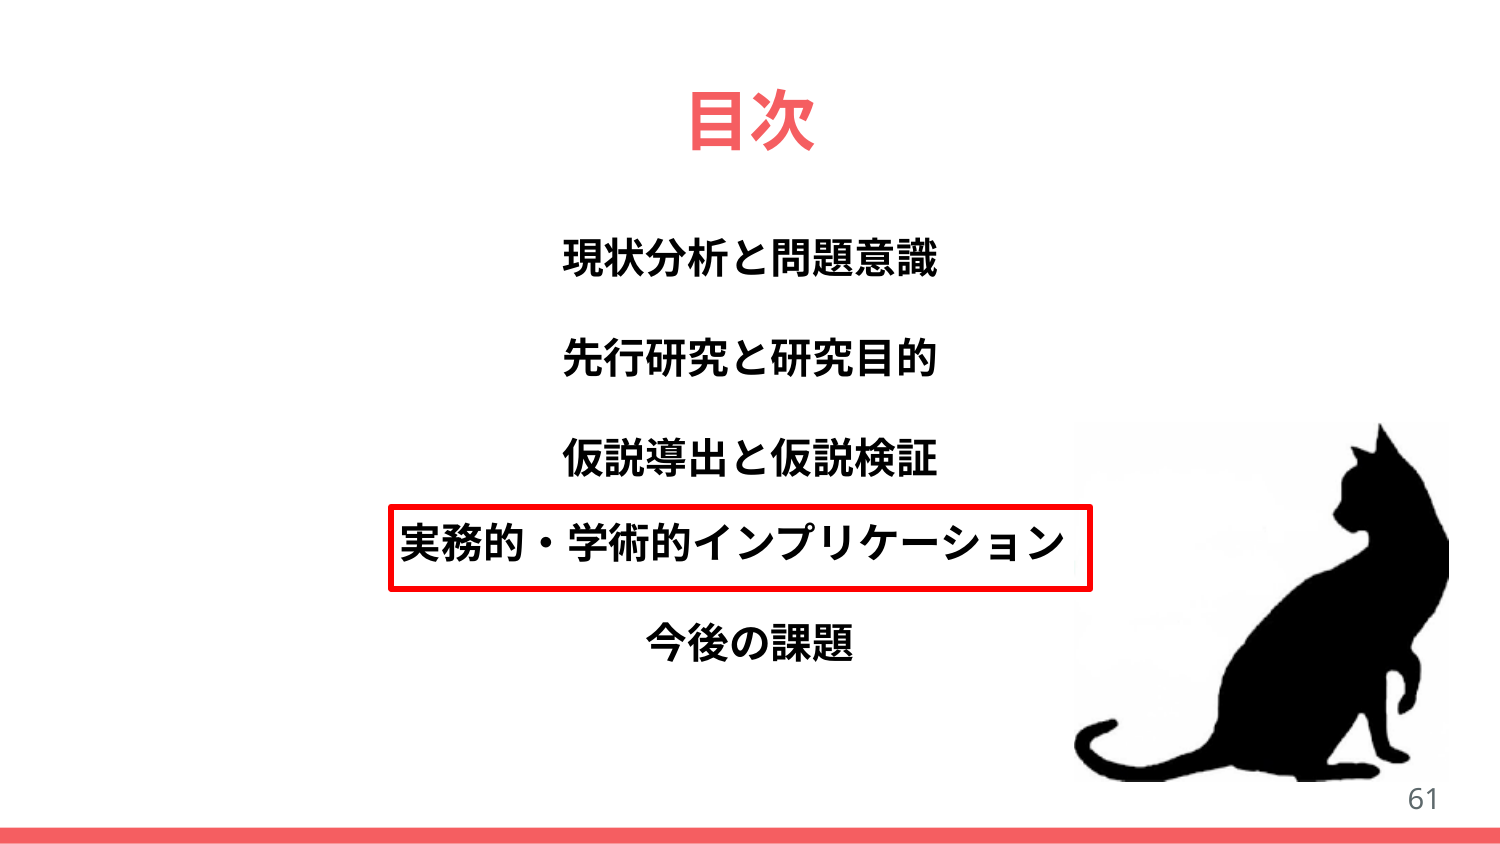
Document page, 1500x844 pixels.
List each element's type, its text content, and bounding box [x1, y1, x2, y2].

list 現状分析と問題意識 先行研究と研究目的 仮説導出と仮説検証 実務的・学術的インプリケーション 今後の課題 [51, 166, 1449, 772]
title 目次 [51, 64, 1449, 166]
picture [1073, 422, 1450, 782]
slide_number 61 [1392, 767, 1483, 833]
text_box [391, 506, 1068, 589]
